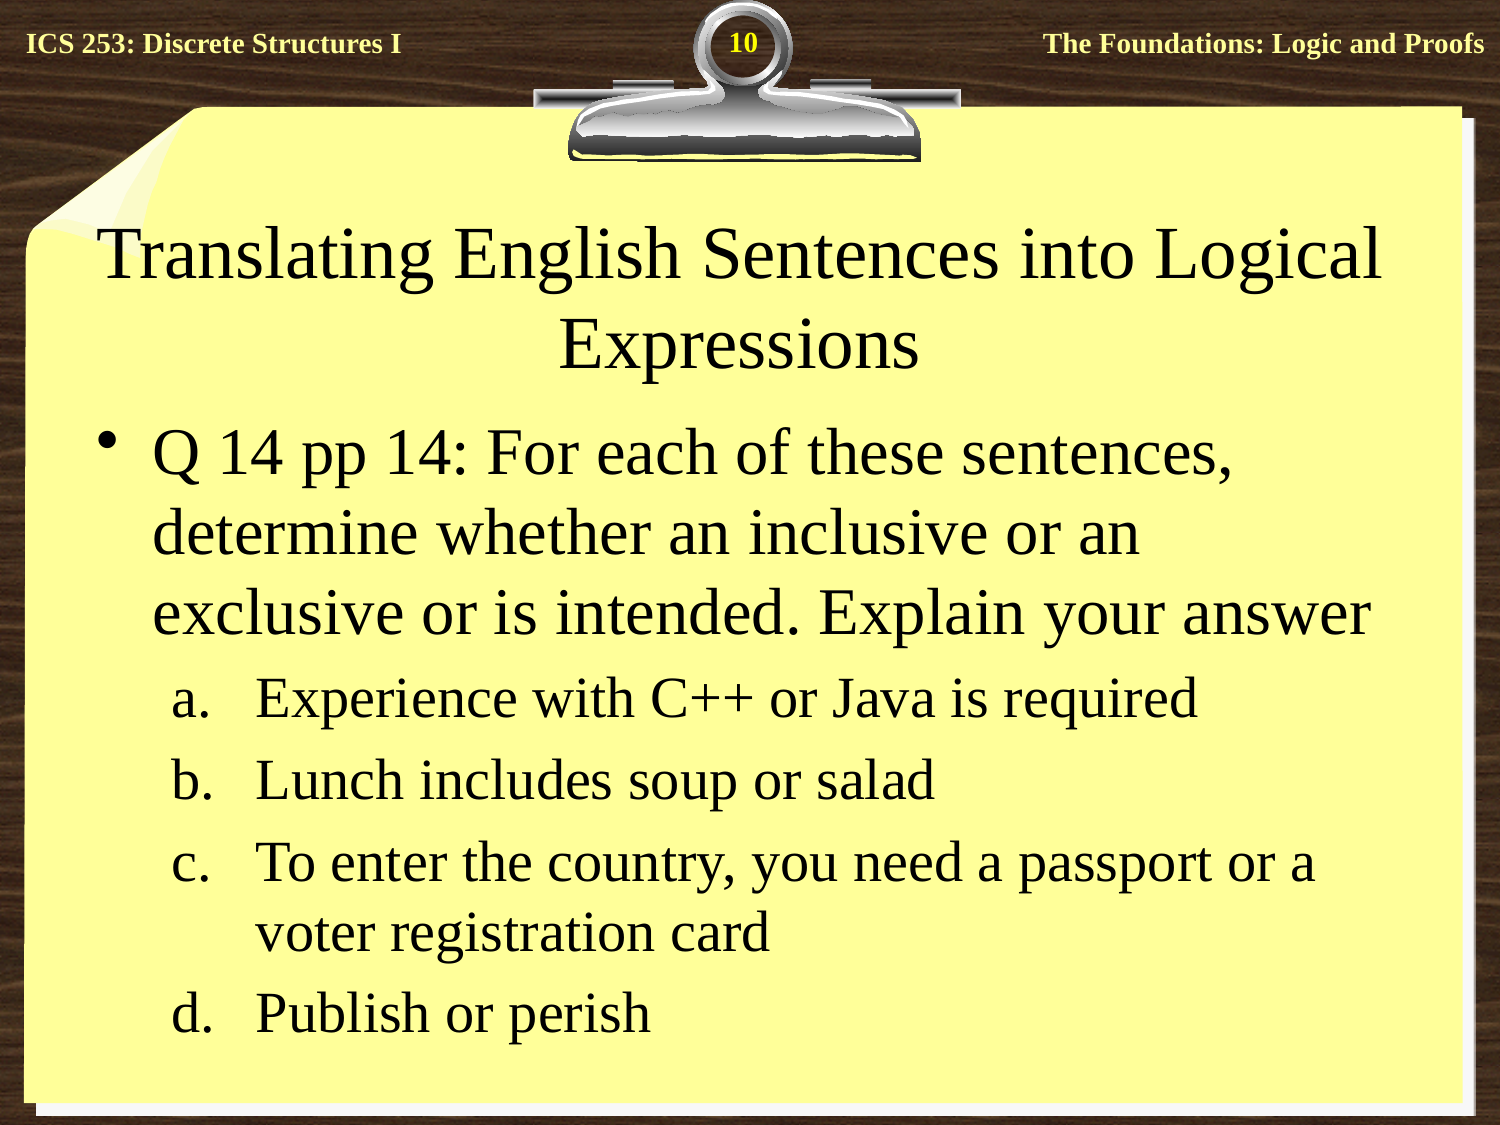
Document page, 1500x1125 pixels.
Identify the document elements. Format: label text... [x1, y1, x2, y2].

slide_number 10 [704, 11, 774, 71]
picture [723, 71, 763, 78]
list Q 14 pp 14: For each of these sentences, determine whether an inclusive or an exclusive or is intended. Explain your answer Experience with C++ or Java is required Lunch includes soup or salad To enter the country, you need a passport or a voter registration card Publish or perish [81, 400, 1405, 1059]
picture [0, 0, 1500, 1125]
title Translating English Sentences into Logical Expressions [77, 199, 1403, 387]
